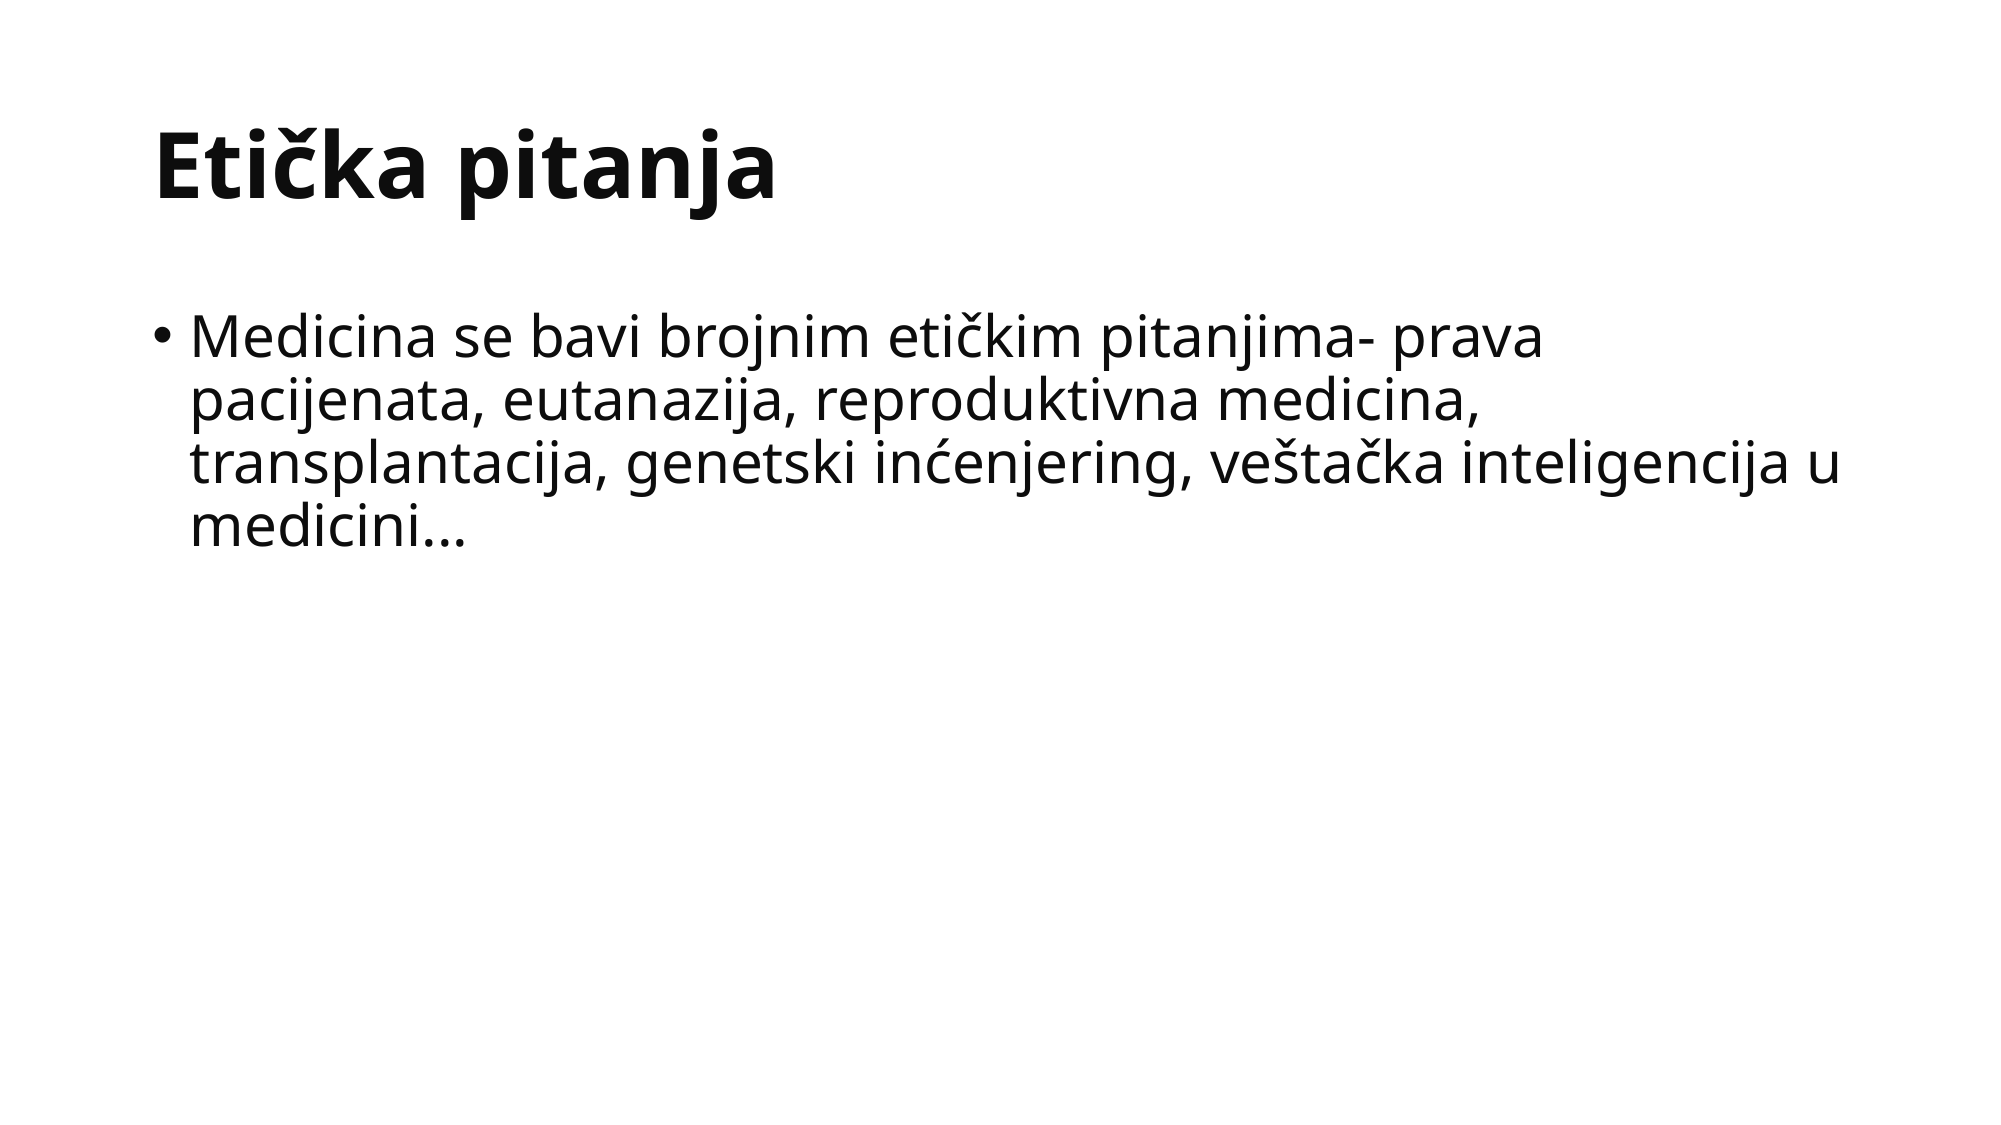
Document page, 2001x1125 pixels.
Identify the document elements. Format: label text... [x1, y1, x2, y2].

list Medicina se bavi brojnim etičkim pitanjima- prava pacijenata, eutanazija, reproduktivna medicina, transplantacija, genetski inćenjering, veštačka inteligencija u medicini... [137, 299, 1863, 1014]
title Etička pitanja [137, 59, 1863, 278]
